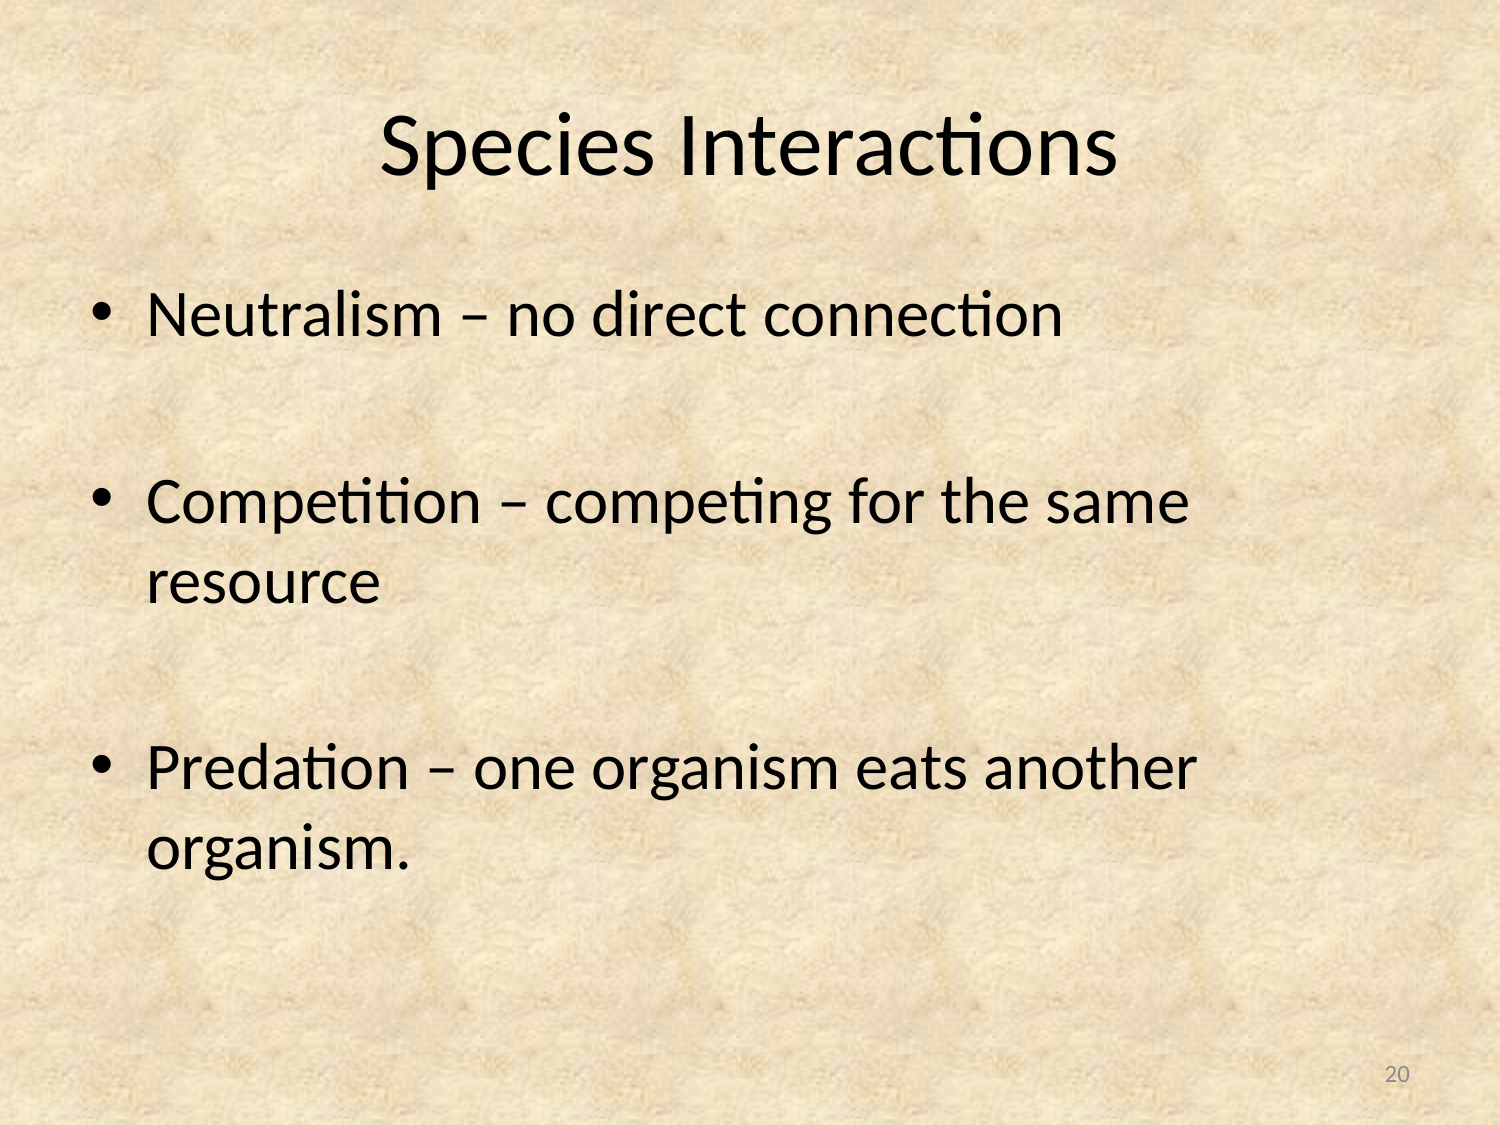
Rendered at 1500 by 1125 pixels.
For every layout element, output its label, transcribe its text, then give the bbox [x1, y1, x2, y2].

slide_number 20 [1074, 1042, 1425, 1103]
title Species Interactions [75, 45, 1425, 233]
list Neutralism – no direct connection Competition – competing for the same resource Predation – one organism eats another organism. [75, 262, 1425, 1005]
